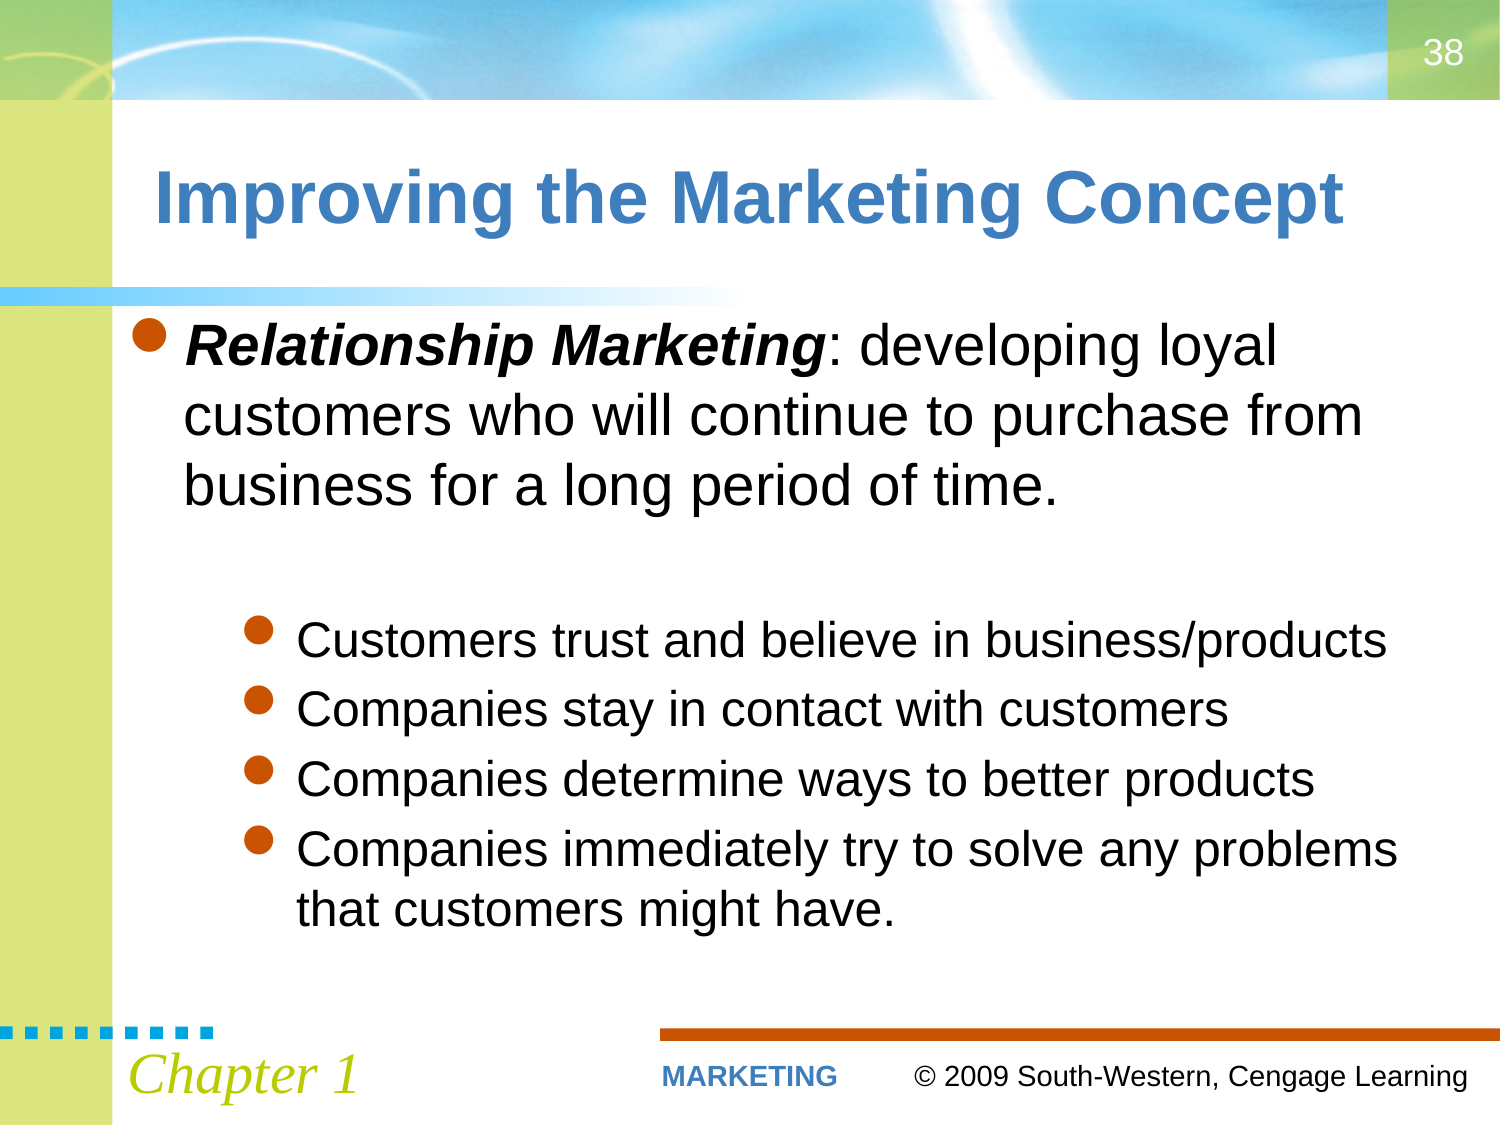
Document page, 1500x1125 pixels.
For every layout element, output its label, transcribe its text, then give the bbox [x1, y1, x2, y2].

slide_number 38 [1387, 0, 1500, 101]
footer Chapter 1 [112, 1012, 638, 1113]
title Improving the Marketing Concept [112, 99, 1388, 288]
list Relationship Marketing: developing loyal customers who will continue to purchase from business for a long period of time. Customers trust and believe in business/products Companies stay in contact with customers Companies determine ways to better products Companies immediately try to solve any problems that customers might have. [112, 299, 1426, 1001]
